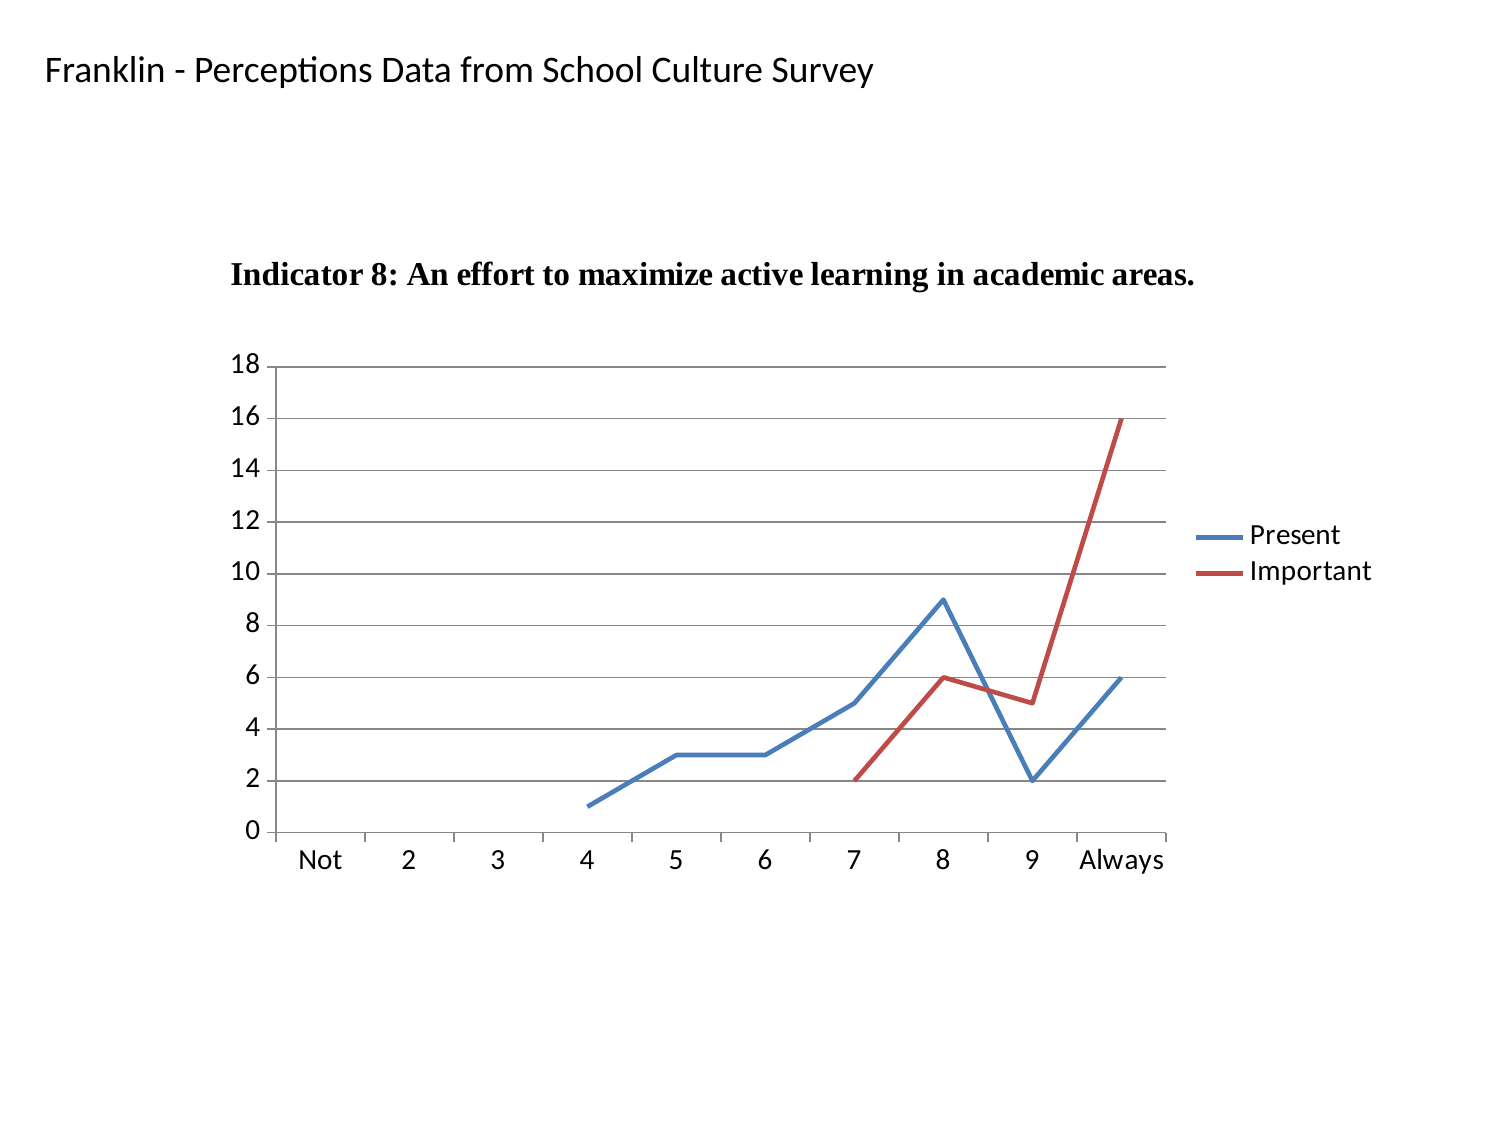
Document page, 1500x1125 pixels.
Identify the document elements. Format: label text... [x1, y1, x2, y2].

text_box Franklin - Perceptions Data from School Culture Survey [30, 37, 891, 98]
chart [0, 149, 1394, 962]
